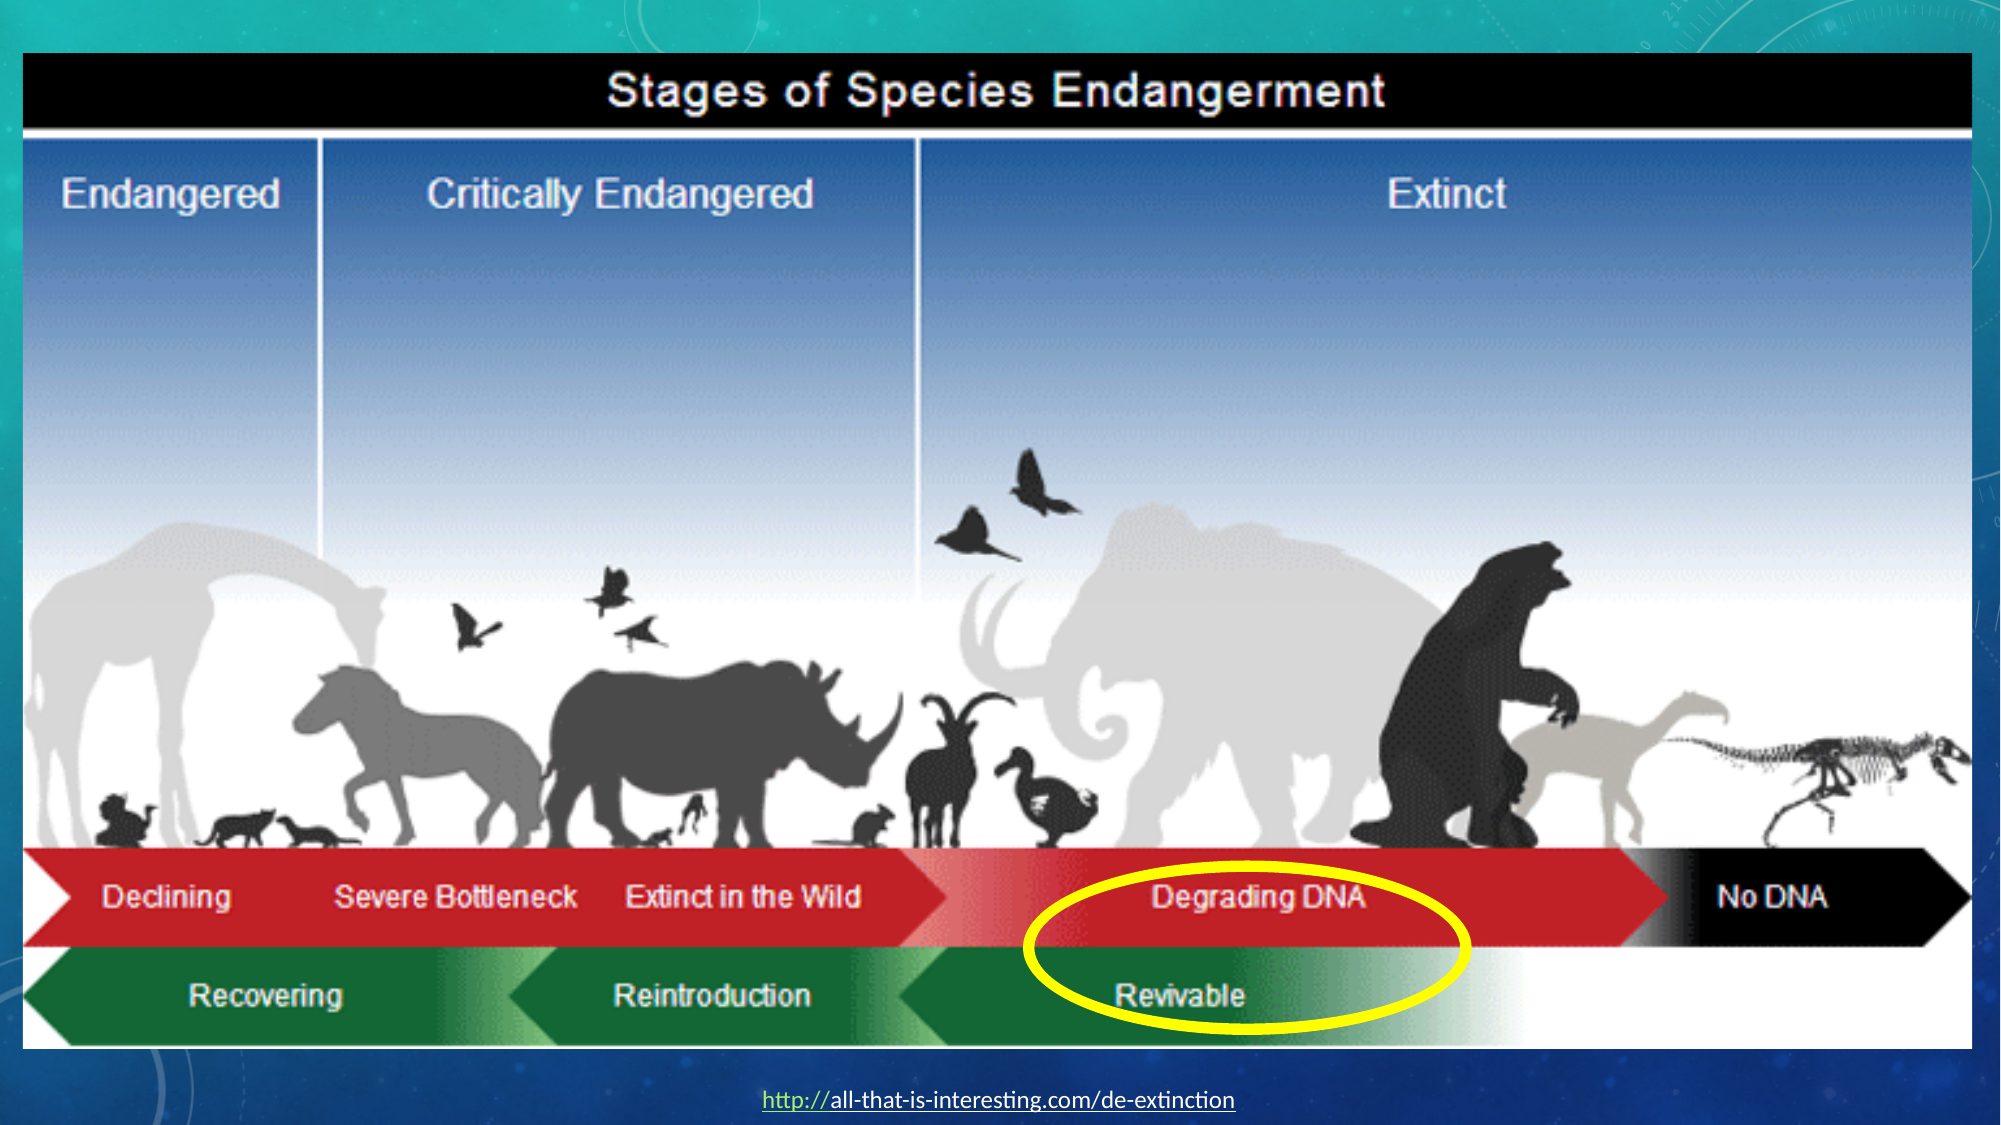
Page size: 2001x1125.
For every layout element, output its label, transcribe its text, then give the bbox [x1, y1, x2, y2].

text_box http://all-that-is-interesting.com/de-extinction [412, 1076, 1592, 1122]
picture [0, 0, 2001, 1125]
